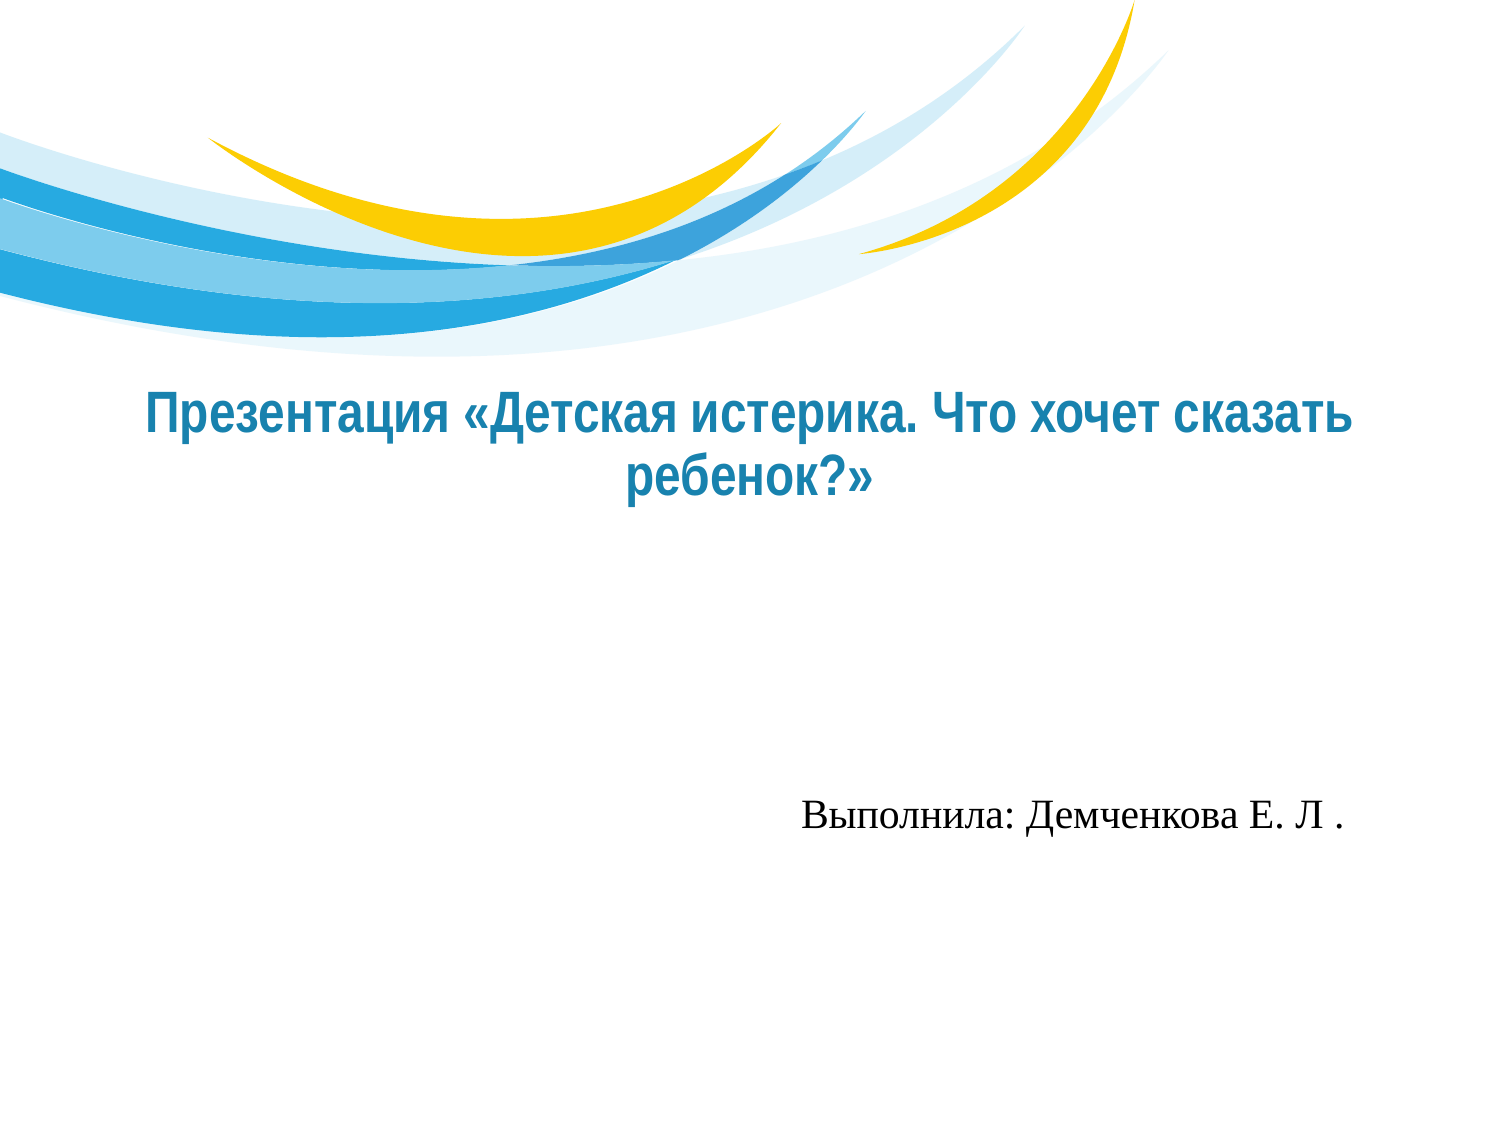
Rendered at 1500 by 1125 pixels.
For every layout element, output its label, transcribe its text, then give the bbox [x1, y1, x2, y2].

subtitle Выполнила: Демченкова Е. Л . [714, 785, 1442, 1032]
title Презентация «Детская истерика. Что хочет сказать ребенок?» [112, 304, 1388, 516]
